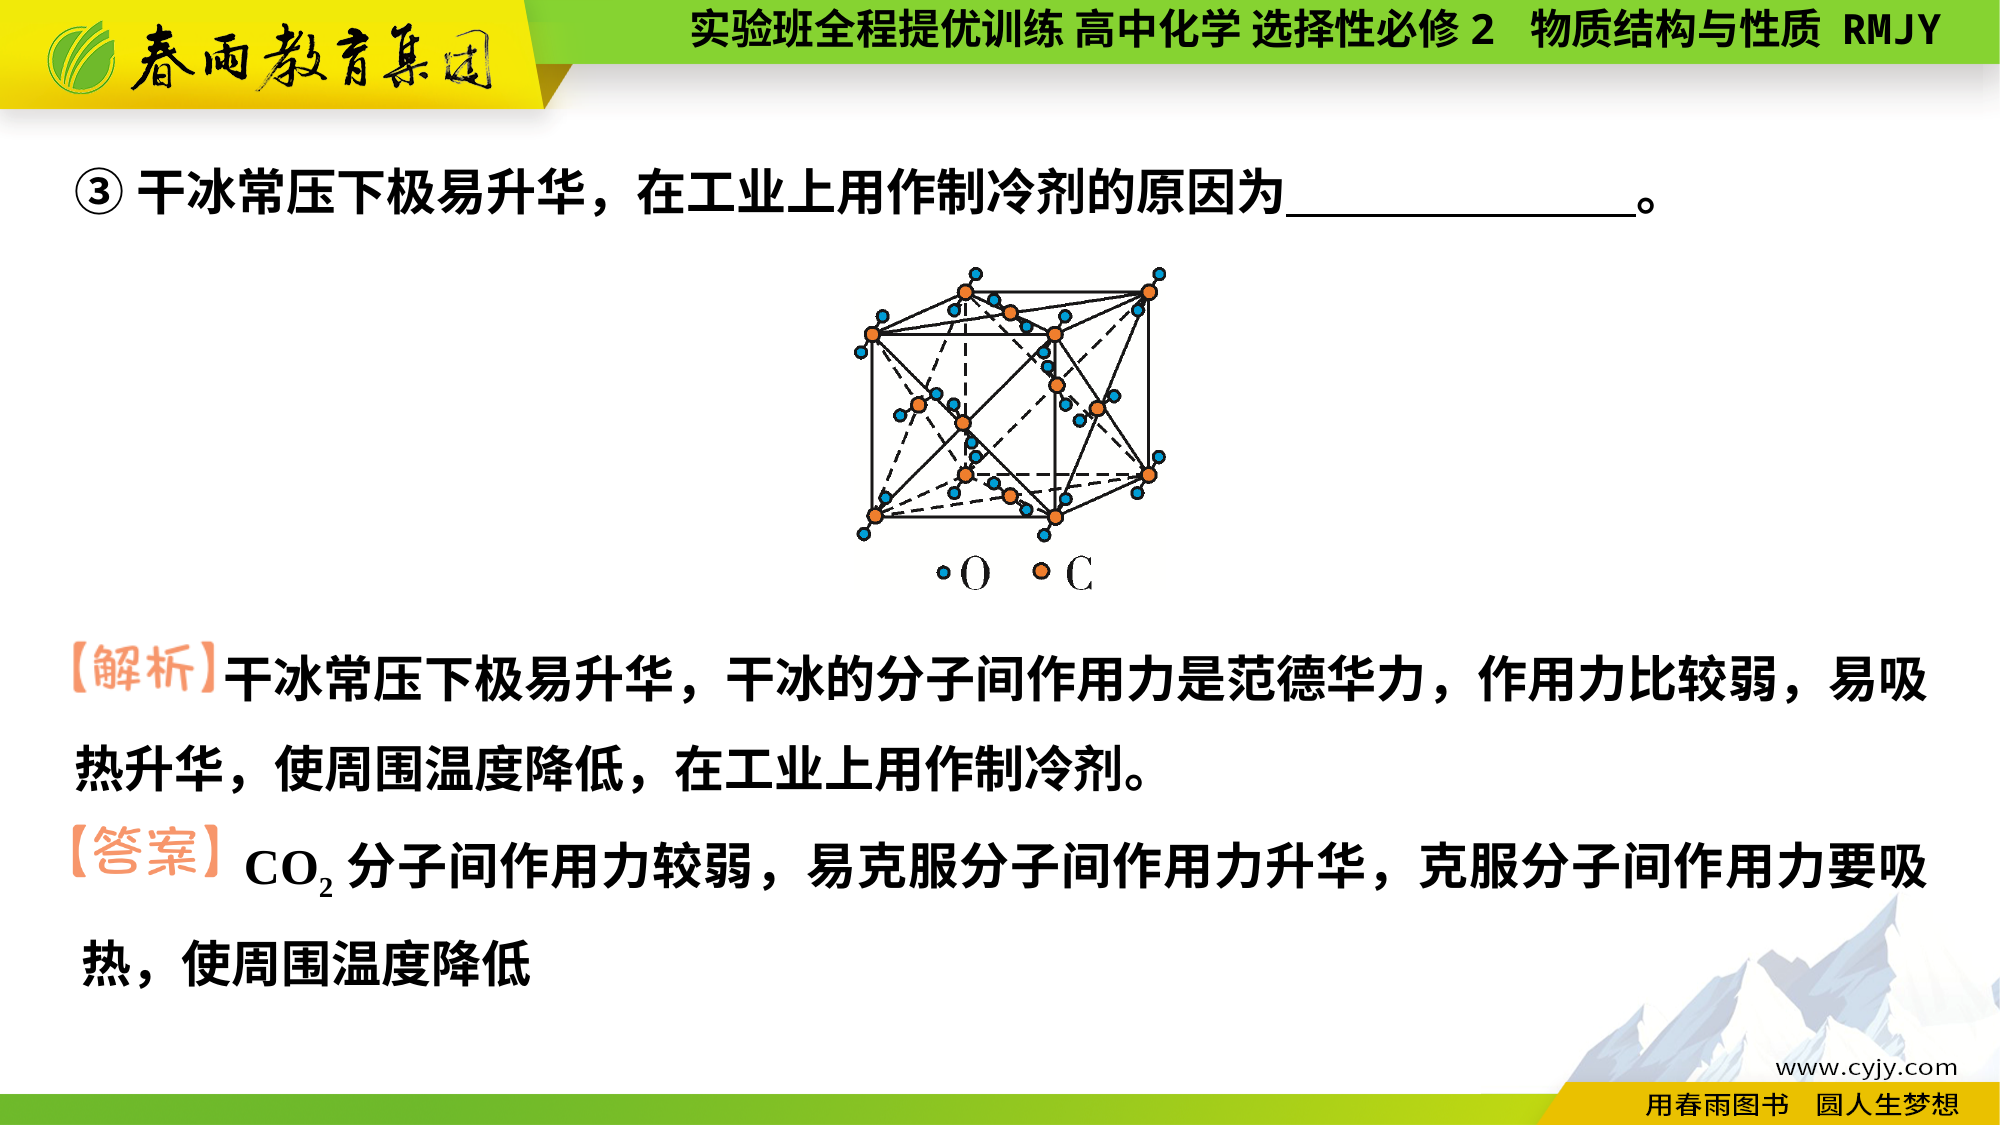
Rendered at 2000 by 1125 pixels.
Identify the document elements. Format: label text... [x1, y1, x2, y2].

text_box CO2分子间作用力较弱，易克服分子间作用力升华，克服分子间作用力要吸热，使周围温度降低 [66, 805, 1944, 1001]
text_box 干冰常压下极易升华，干冰的分子间作用力是范德华力，作用力比较弱，易吸热升华，使周围温度降低，在工业上用作制冷剂。 [59, 609, 1944, 805]
list ③干冰常压下极易升华，在工业上用作制冷剂的原因为 。 [59, 122, 1944, 217]
picture [0, 0, 2000, 1125]
